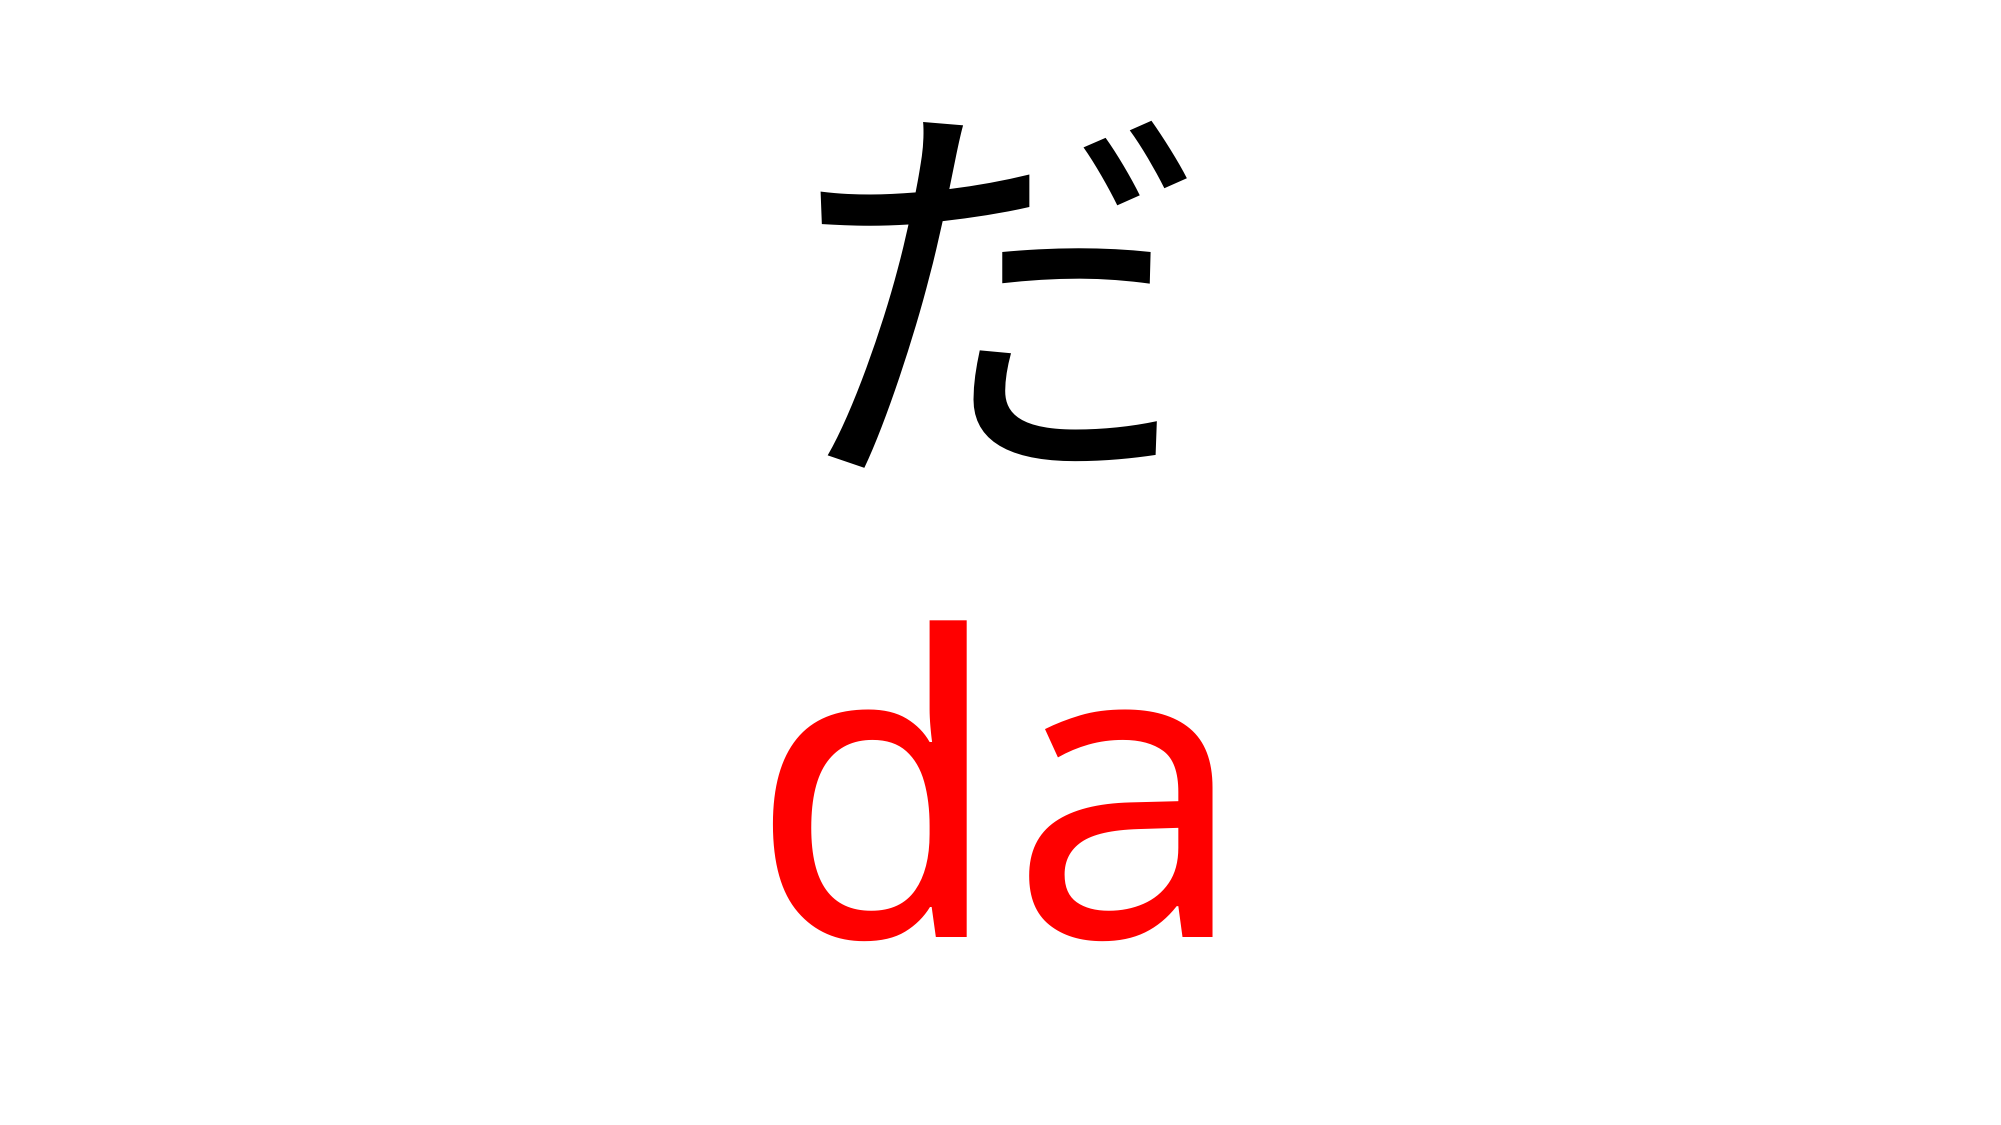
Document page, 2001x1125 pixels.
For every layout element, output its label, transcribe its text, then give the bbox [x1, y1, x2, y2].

title だ [249, 71, 1750, 545]
text_box da [249, 562, 1750, 1036]
